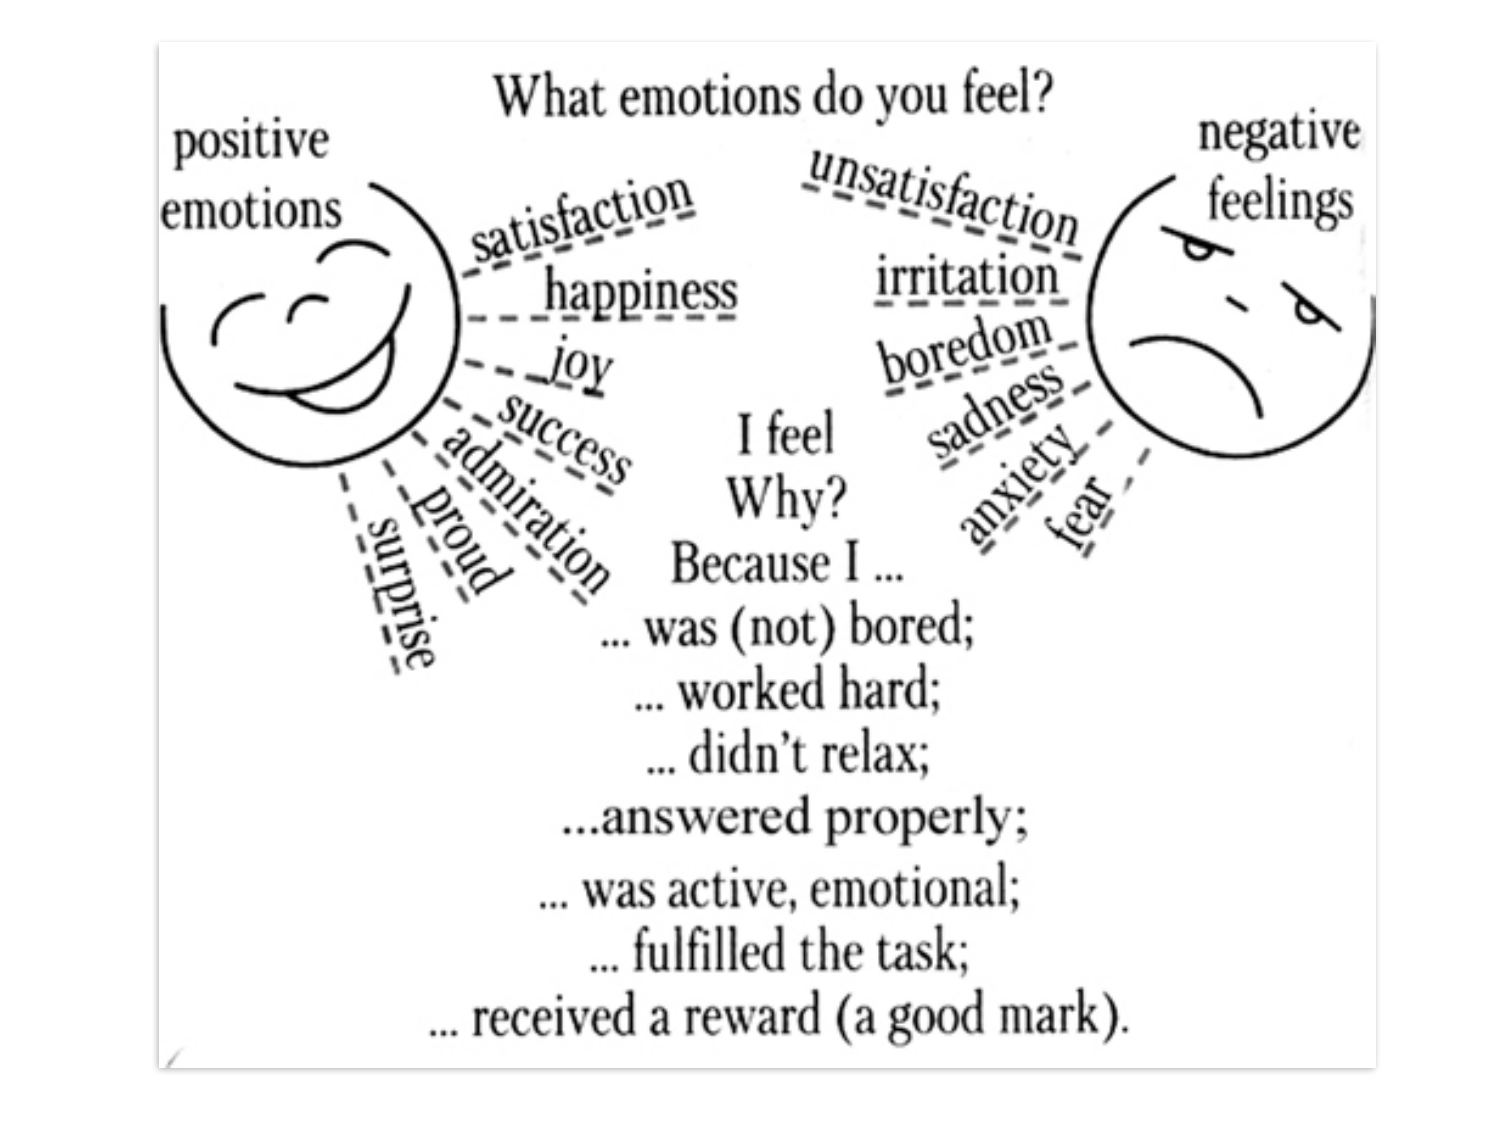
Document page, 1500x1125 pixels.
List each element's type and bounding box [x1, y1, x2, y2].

picture [159, 42, 1377, 1068]
